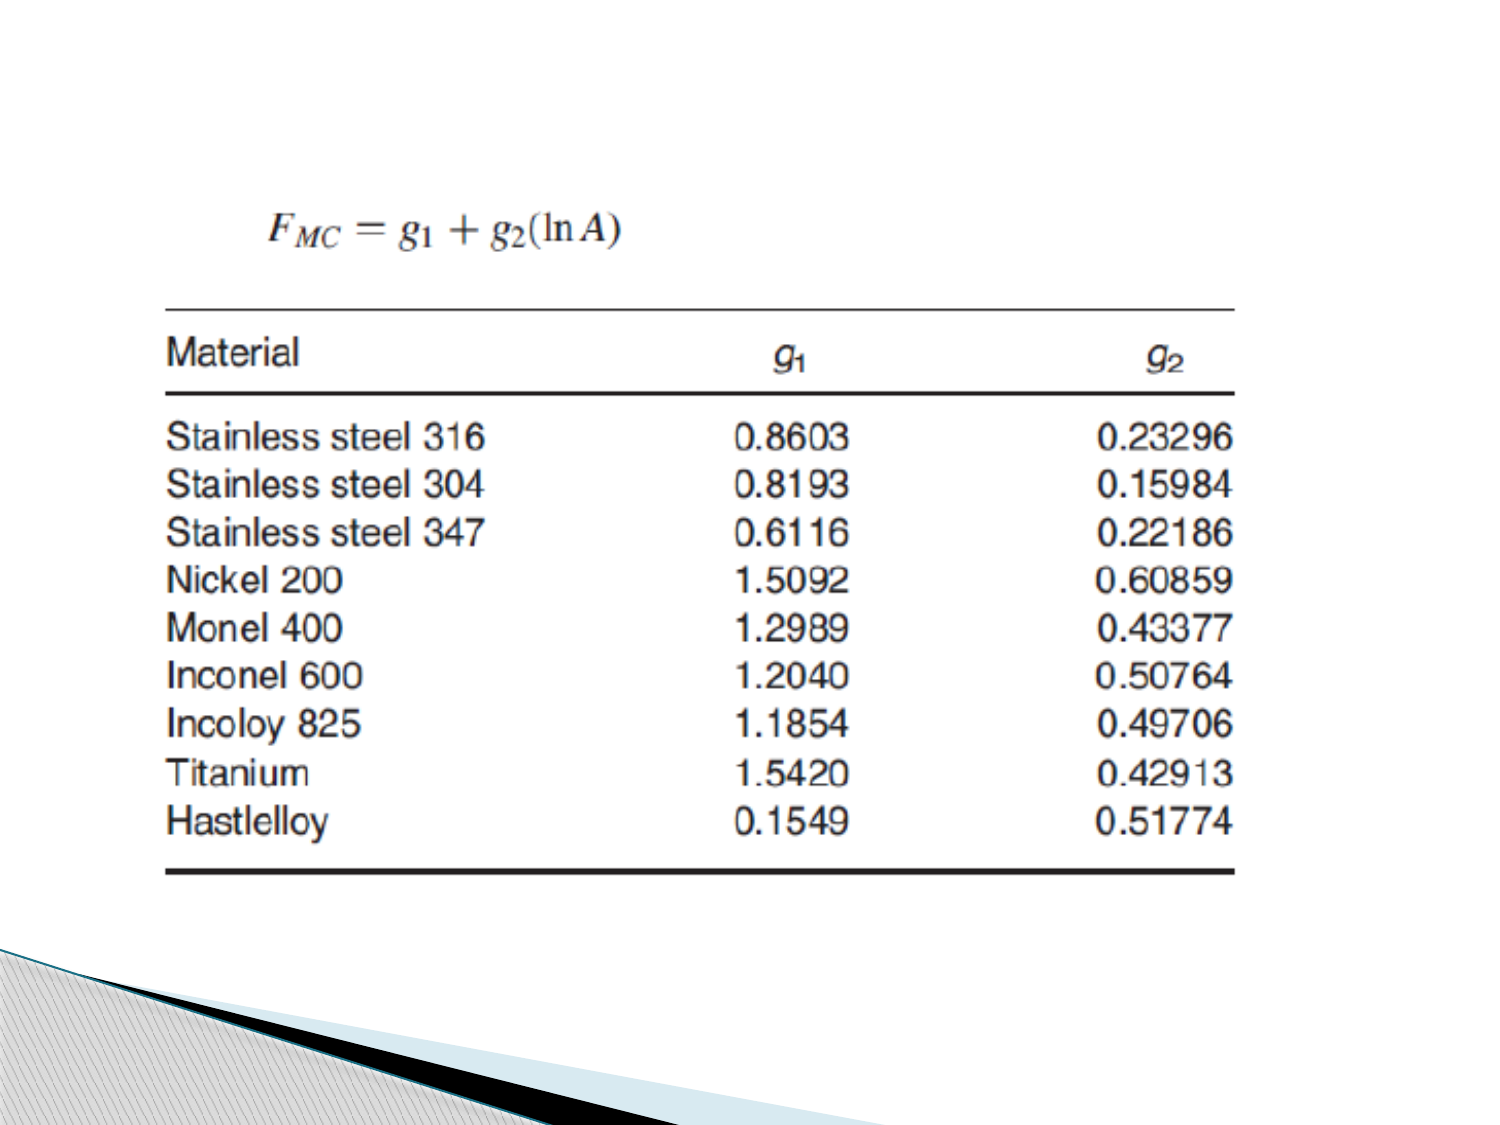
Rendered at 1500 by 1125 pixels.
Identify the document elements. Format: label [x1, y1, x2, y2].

list [137, 199, 1363, 888]
